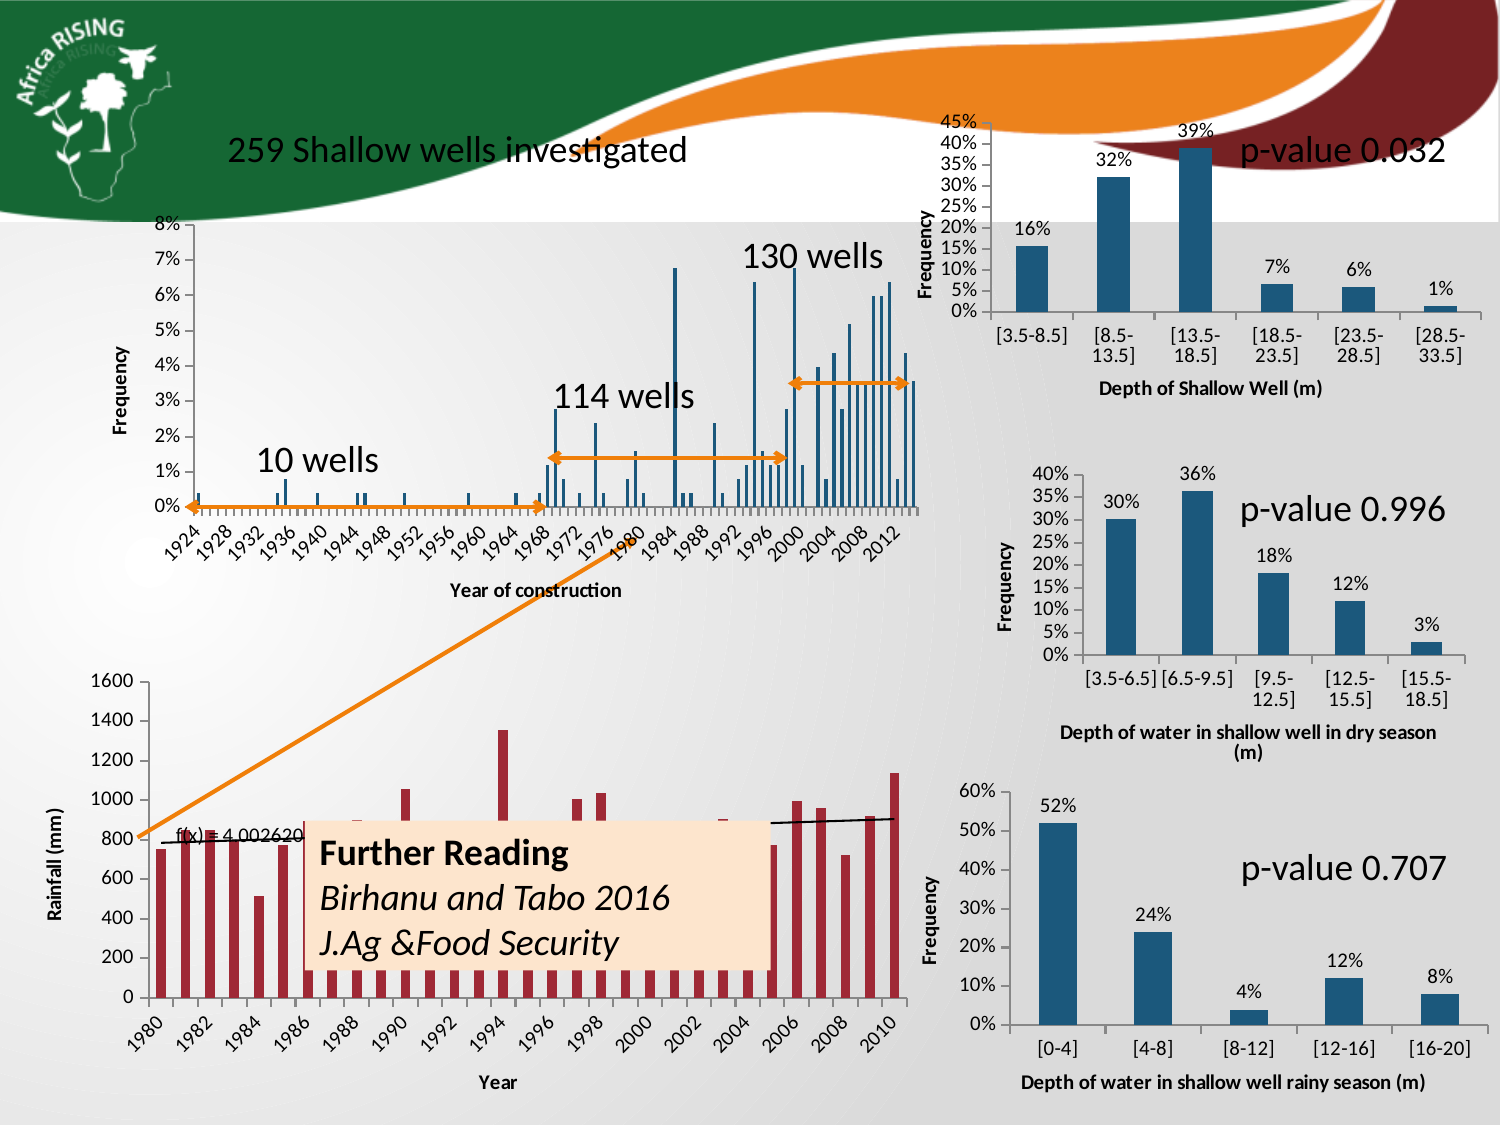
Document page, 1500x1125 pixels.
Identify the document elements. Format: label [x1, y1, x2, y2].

text_box [77, 116, 977, 635]
text_box [890, 105, 1500, 429]
text_box [886, 774, 1500, 1125]
picture [0, 0, 1499, 222]
text_box [11, 536, 926, 1125]
text_box [961, 457, 1500, 767]
